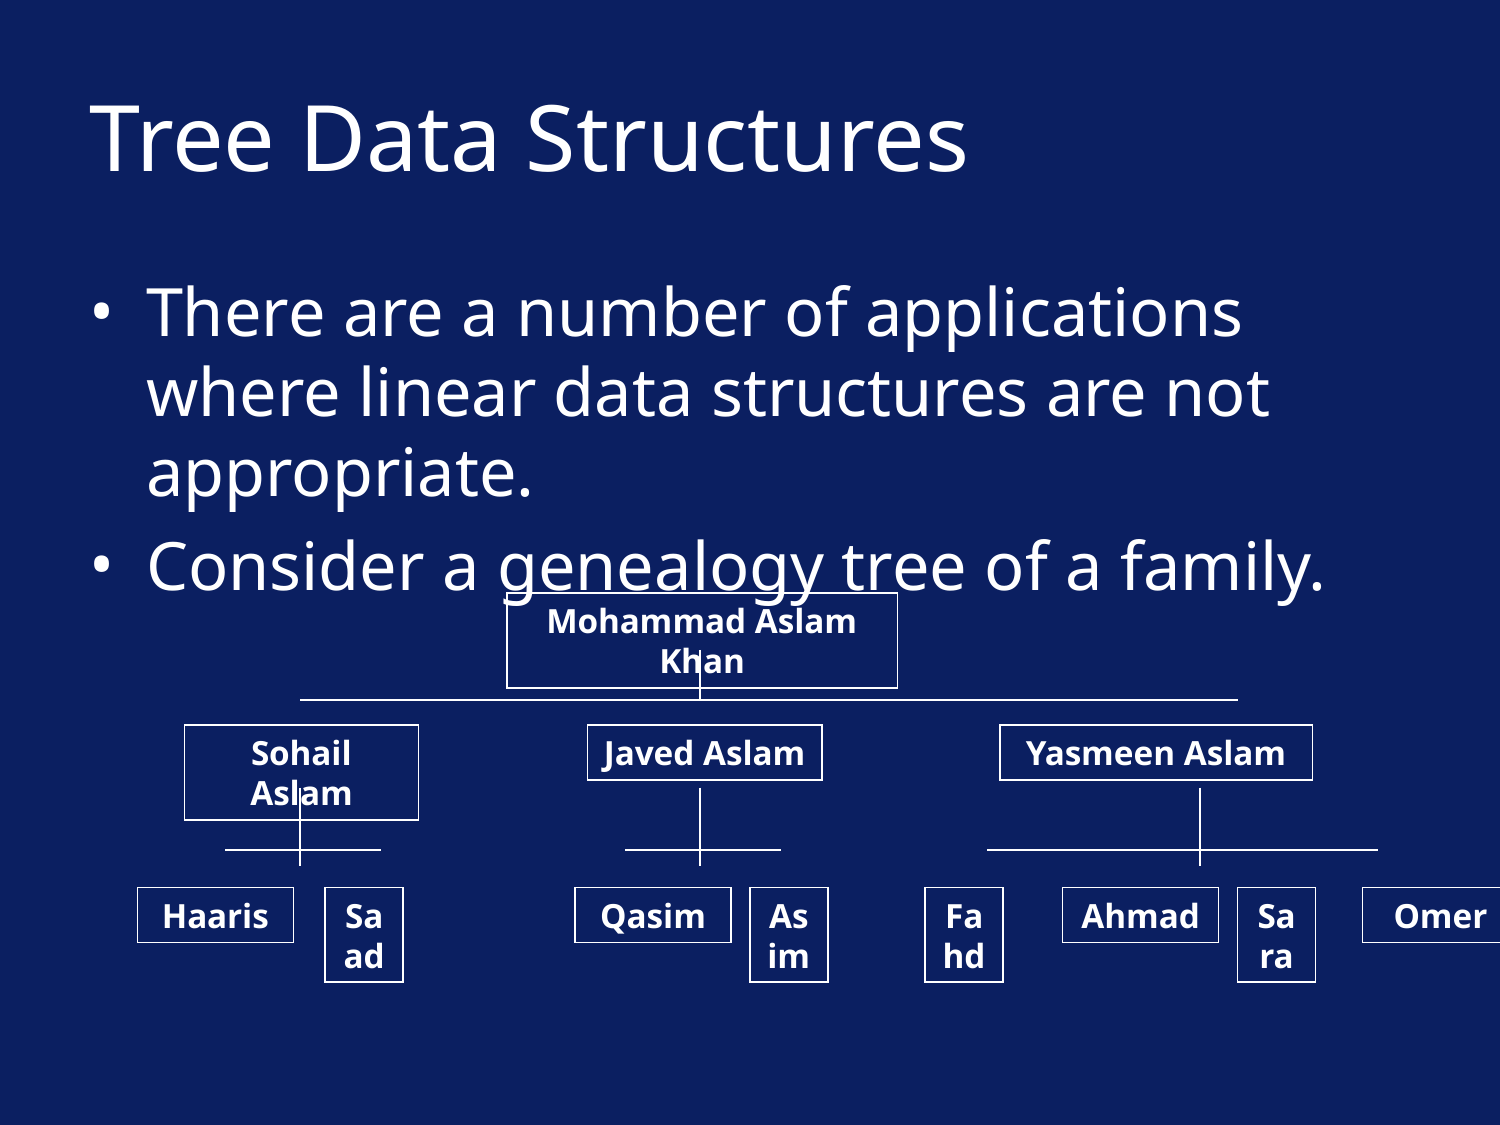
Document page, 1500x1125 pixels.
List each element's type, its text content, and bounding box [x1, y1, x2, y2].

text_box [137, 592, 1500, 966]
list There are a number of applications where linear data structures are not appropriate. Consider a genealogy tree of a family. [74, 262, 1425, 550]
title Tree Data Structures [74, 59, 1425, 210]
